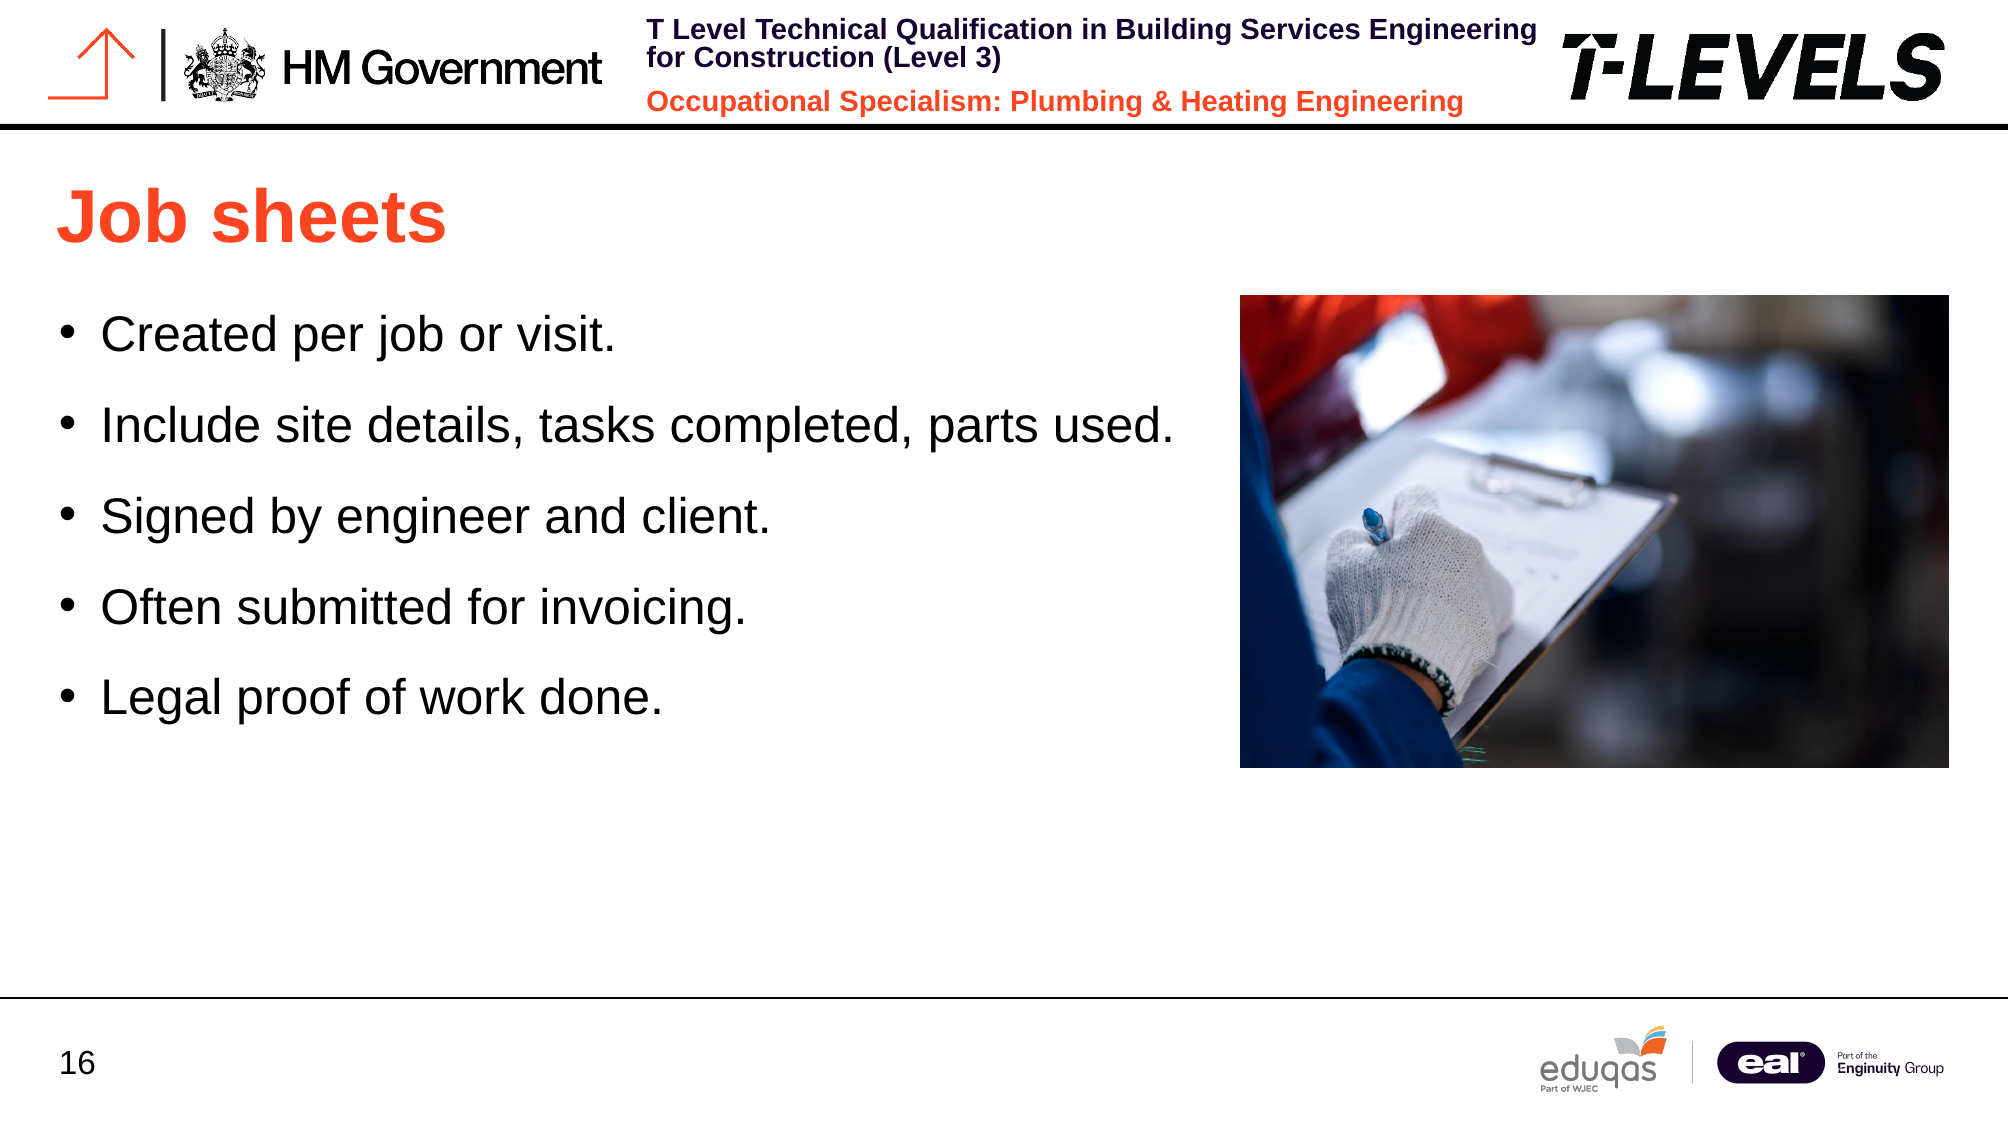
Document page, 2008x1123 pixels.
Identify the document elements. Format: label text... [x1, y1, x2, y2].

picture [161, 28, 602, 102]
picture [1239, 294, 1949, 769]
title Job sheets [41, 111, 1949, 314]
list Created per job or visit. Include site details, tasks completed, parts used. Signed by engineer and client. Often submitted for invoicing. Legal proof of work done. [59, 295, 1194, 962]
picture [1543, 25, 1964, 108]
picture [43, 27, 141, 100]
picture [1535, 1021, 1949, 1097]
